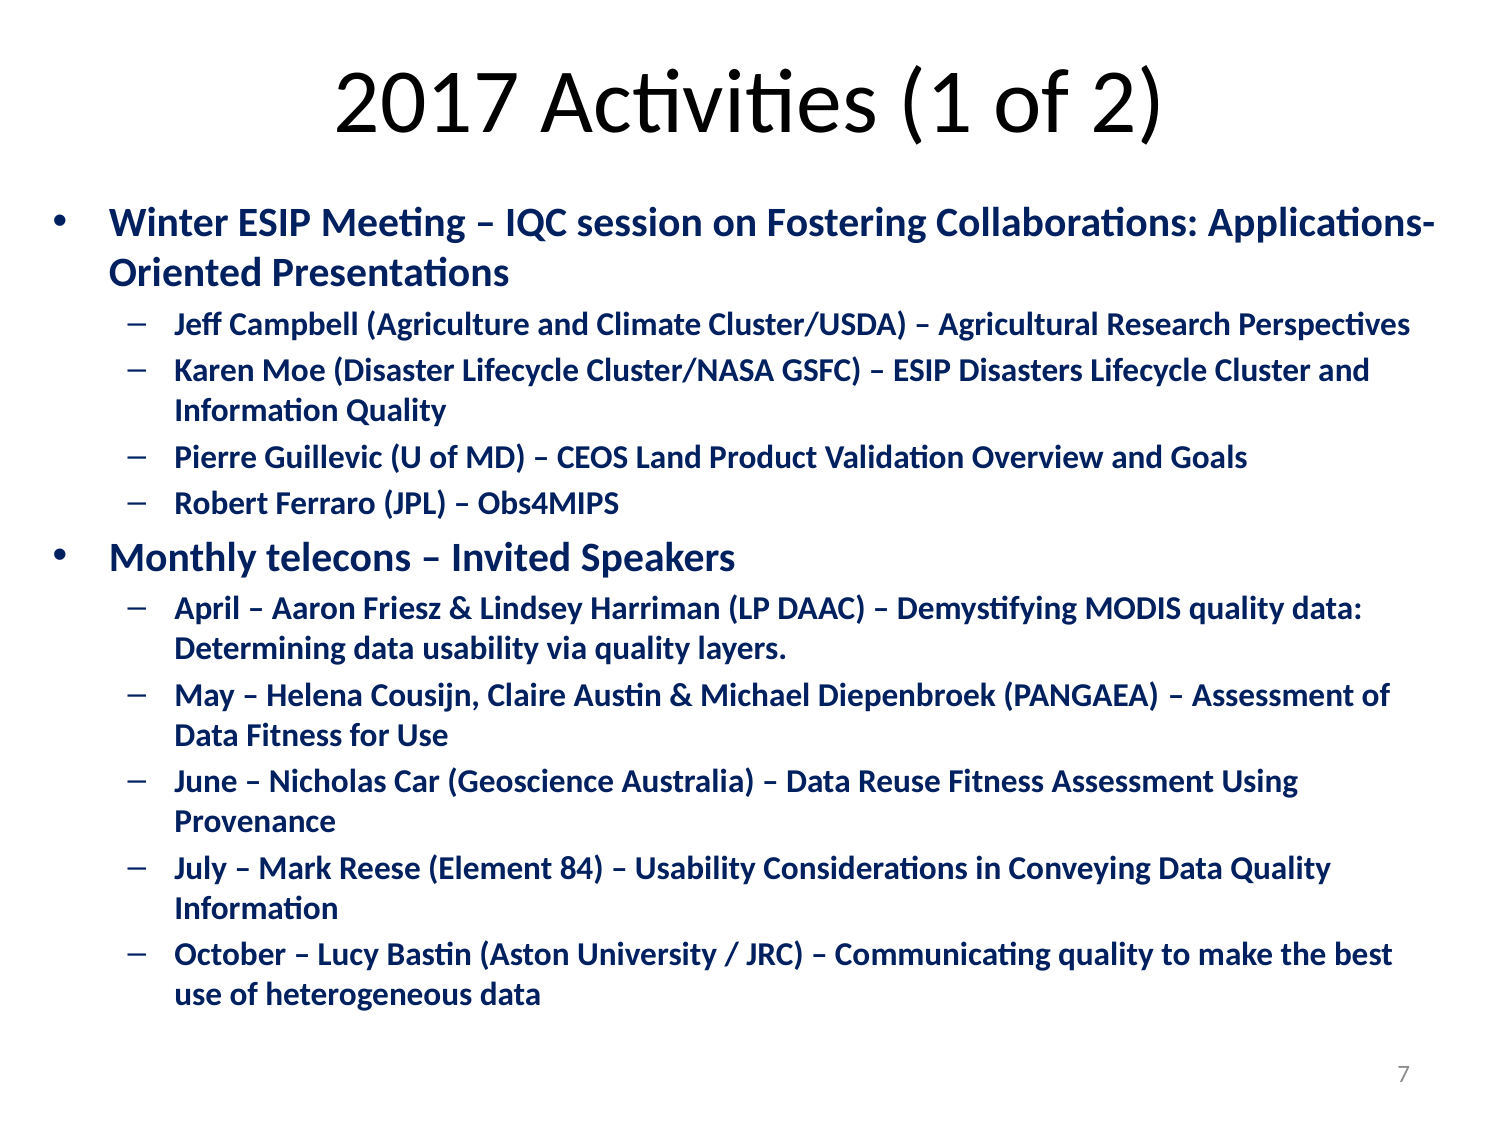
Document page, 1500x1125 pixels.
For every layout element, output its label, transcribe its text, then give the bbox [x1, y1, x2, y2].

list Winter ESIP Meeting – IQC session on Fostering Collaborations: Applications-Oriented Presentations Jeff Campbell (Agriculture and Climate Cluster/USDA) – Agricultural Research Perspectives Karen Moe (Disaster Lifecycle Cluster/NASA GSFC) – ESIP Disasters Lifecycle Cluster and Information Quality Pierre Guillevic (U of MD) – CEOS Land Product Validation Overview and Goals Robert Ferraro (JPL) – Obs4MIPS Monthly telecons – Invited Speakers April – Aaron Friesz & Lindsey Harriman (LP DAAC) – Demystifying MODIS quality data: Determining data usability via quality layers. May – Helena Cousijn, Claire Austin & Michael Diepenbroek (PANGAEA) – Assessment of Data Fitness for Use June – Nicholas Car (Geoscience Australia) – Data Reuse Fitness Assessment Using Provenance July – Mark Reese (Element 84) – Usability Considerations in Conveying Data Quality Information October – Lucy Bastin (Aston University / JRC) – Communicating quality to make the best use of heterogeneous data [37, 187, 1463, 1075]
title 2017 Activities (1 of 2) [75, 24, 1425, 168]
slide_number 7 [1074, 1042, 1425, 1103]
